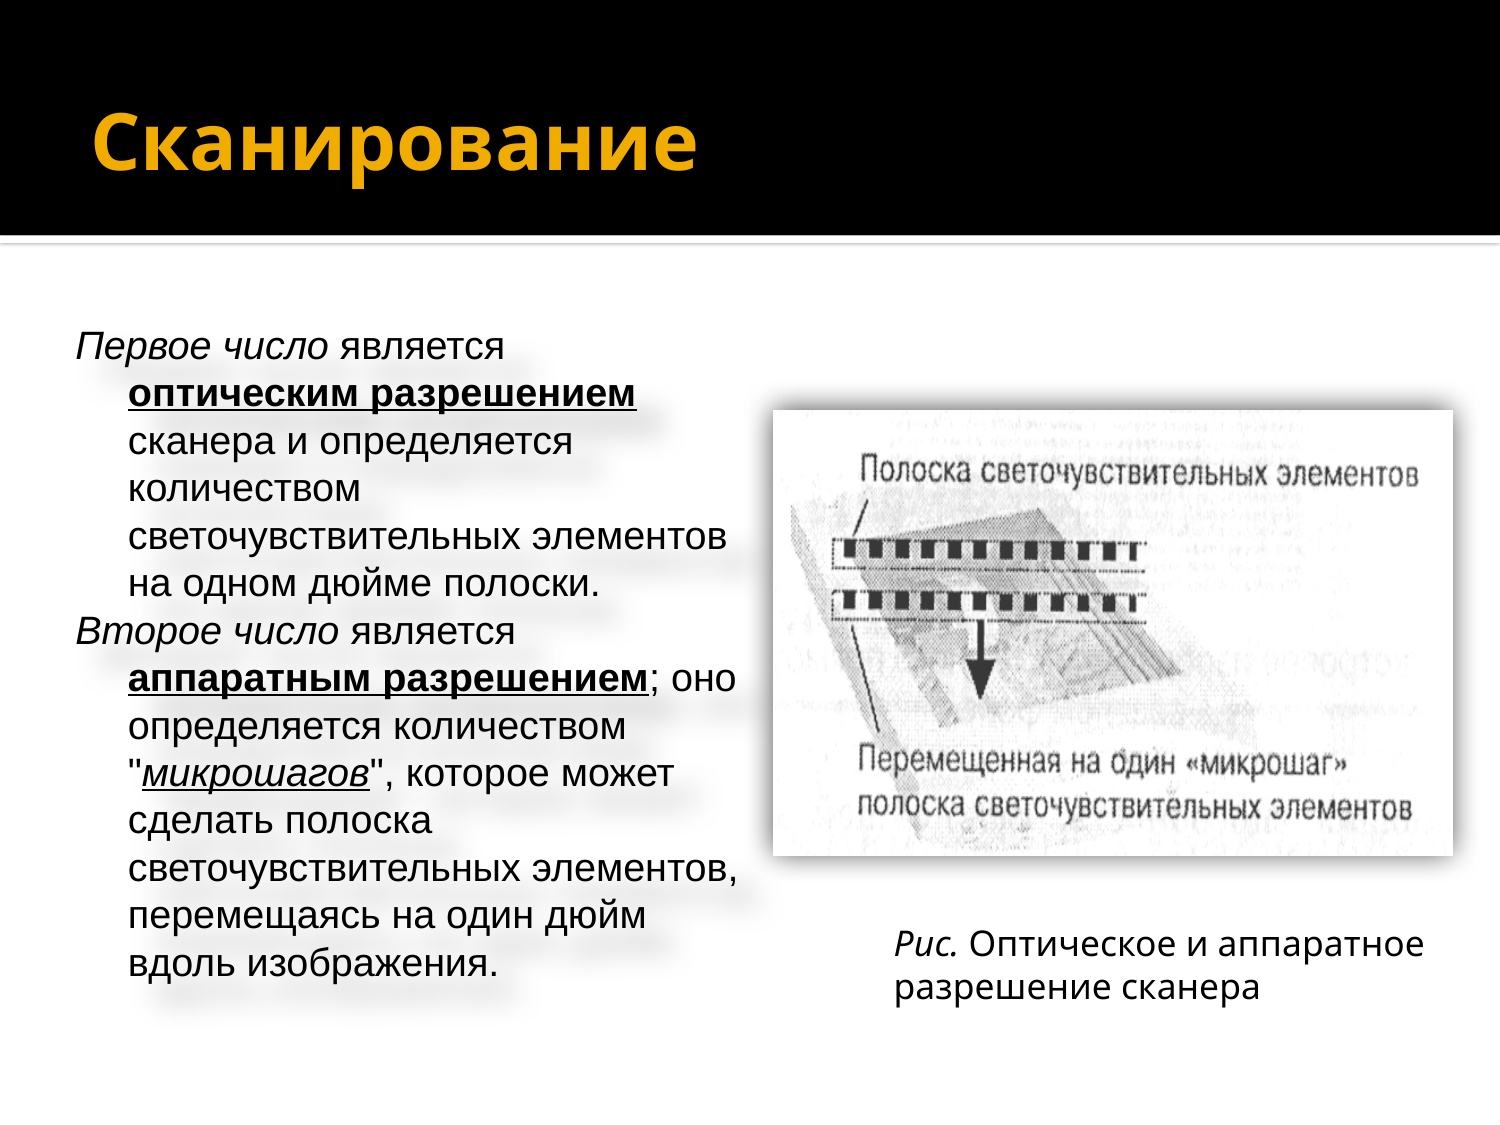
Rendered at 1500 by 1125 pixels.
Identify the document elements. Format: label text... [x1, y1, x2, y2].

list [773, 410, 1453, 856]
text_box Рис. Оптическое и аппаратное разрешение сканера [878, 913, 1442, 1014]
title Сканирование [75, 45, 1425, 233]
list Первое число является оптическим разрешением сканера и определяется количеством светочувствительных элементов на одном дюйме полоски. Второе число является аппаратным разрешением; оно определяется количеством "микрошагов", которое может сделать полоска светочувствительных элементов, перемещаясь на один дюйм вдоль изображения. [46, 304, 762, 1032]
